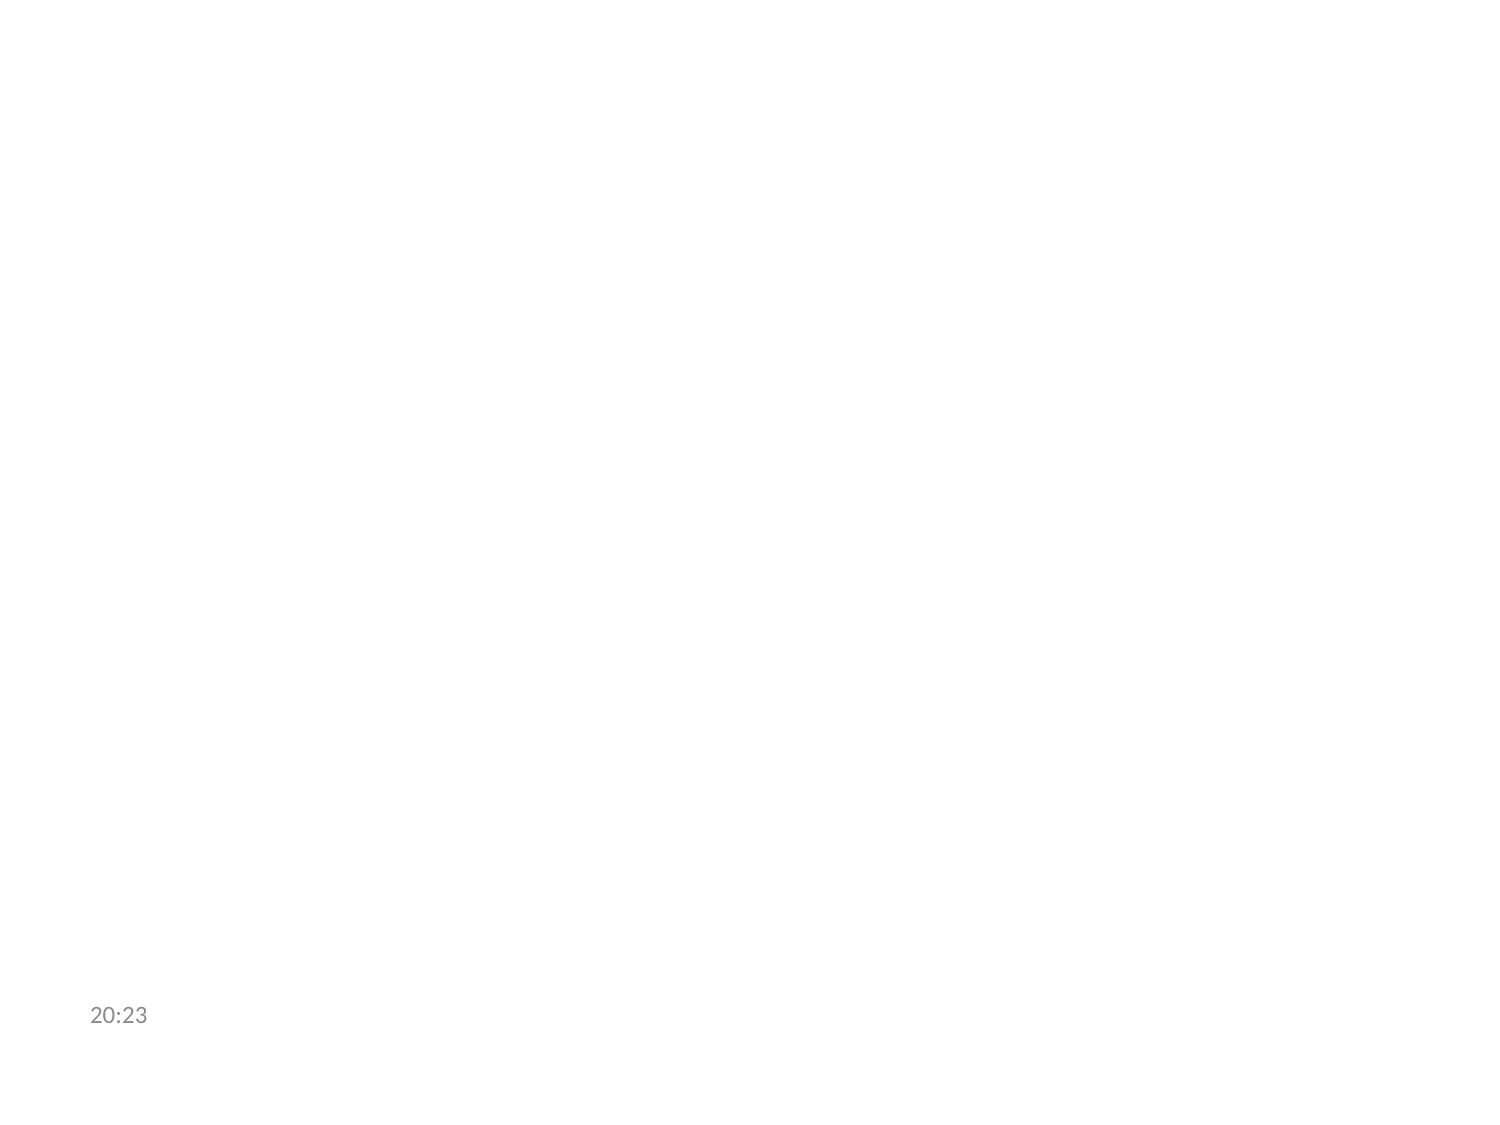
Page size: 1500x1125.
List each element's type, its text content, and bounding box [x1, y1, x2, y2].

text_box 15:35 [75, 983, 425, 1044]
